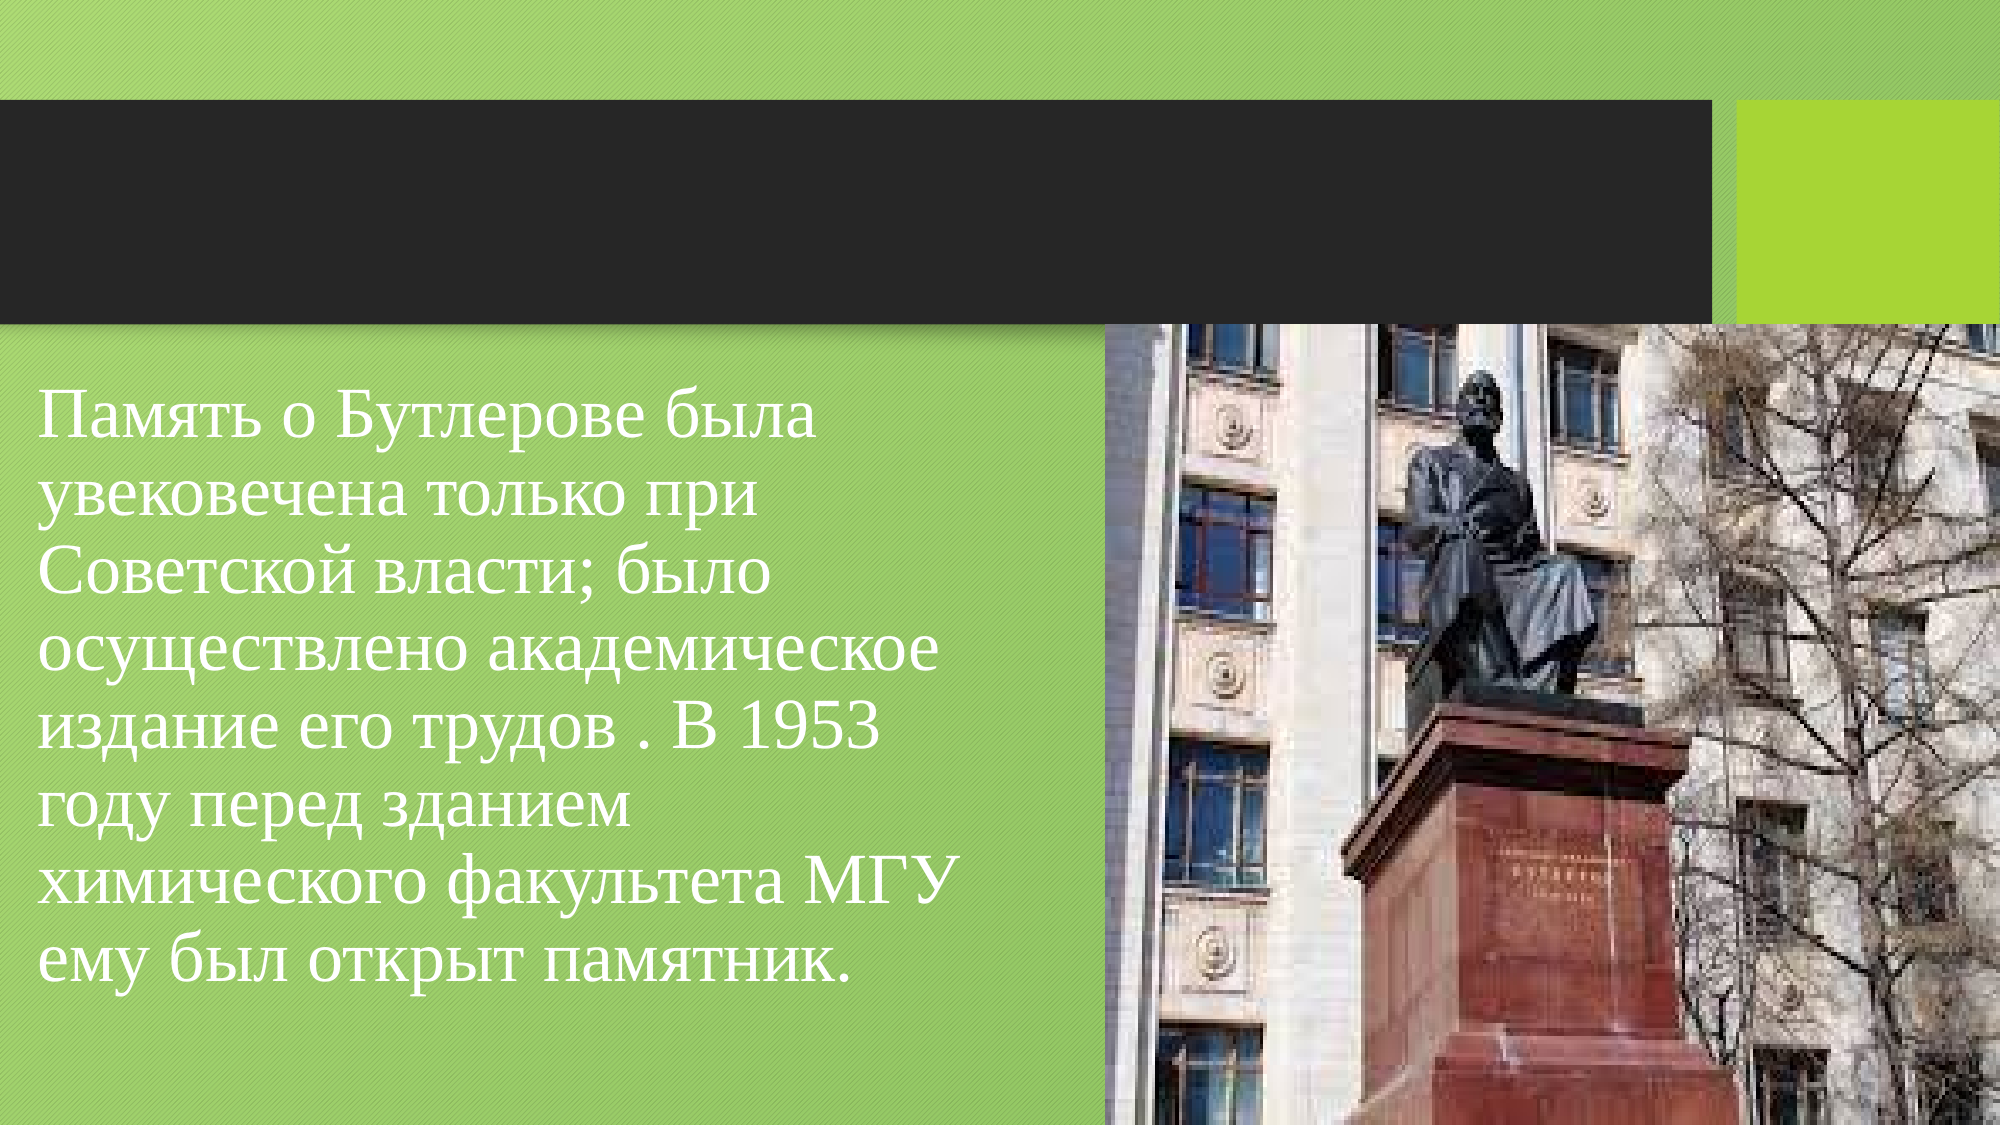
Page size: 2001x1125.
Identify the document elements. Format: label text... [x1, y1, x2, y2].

picture [0, 324, 2000, 1125]
list Память о Бутлерове была увековечена только при Советской власти; было осуществлено академическое издание его трудов . В 1953 году перед зданием химического факультета МГУ ему был открыт памятник. [22, 368, 1049, 1005]
